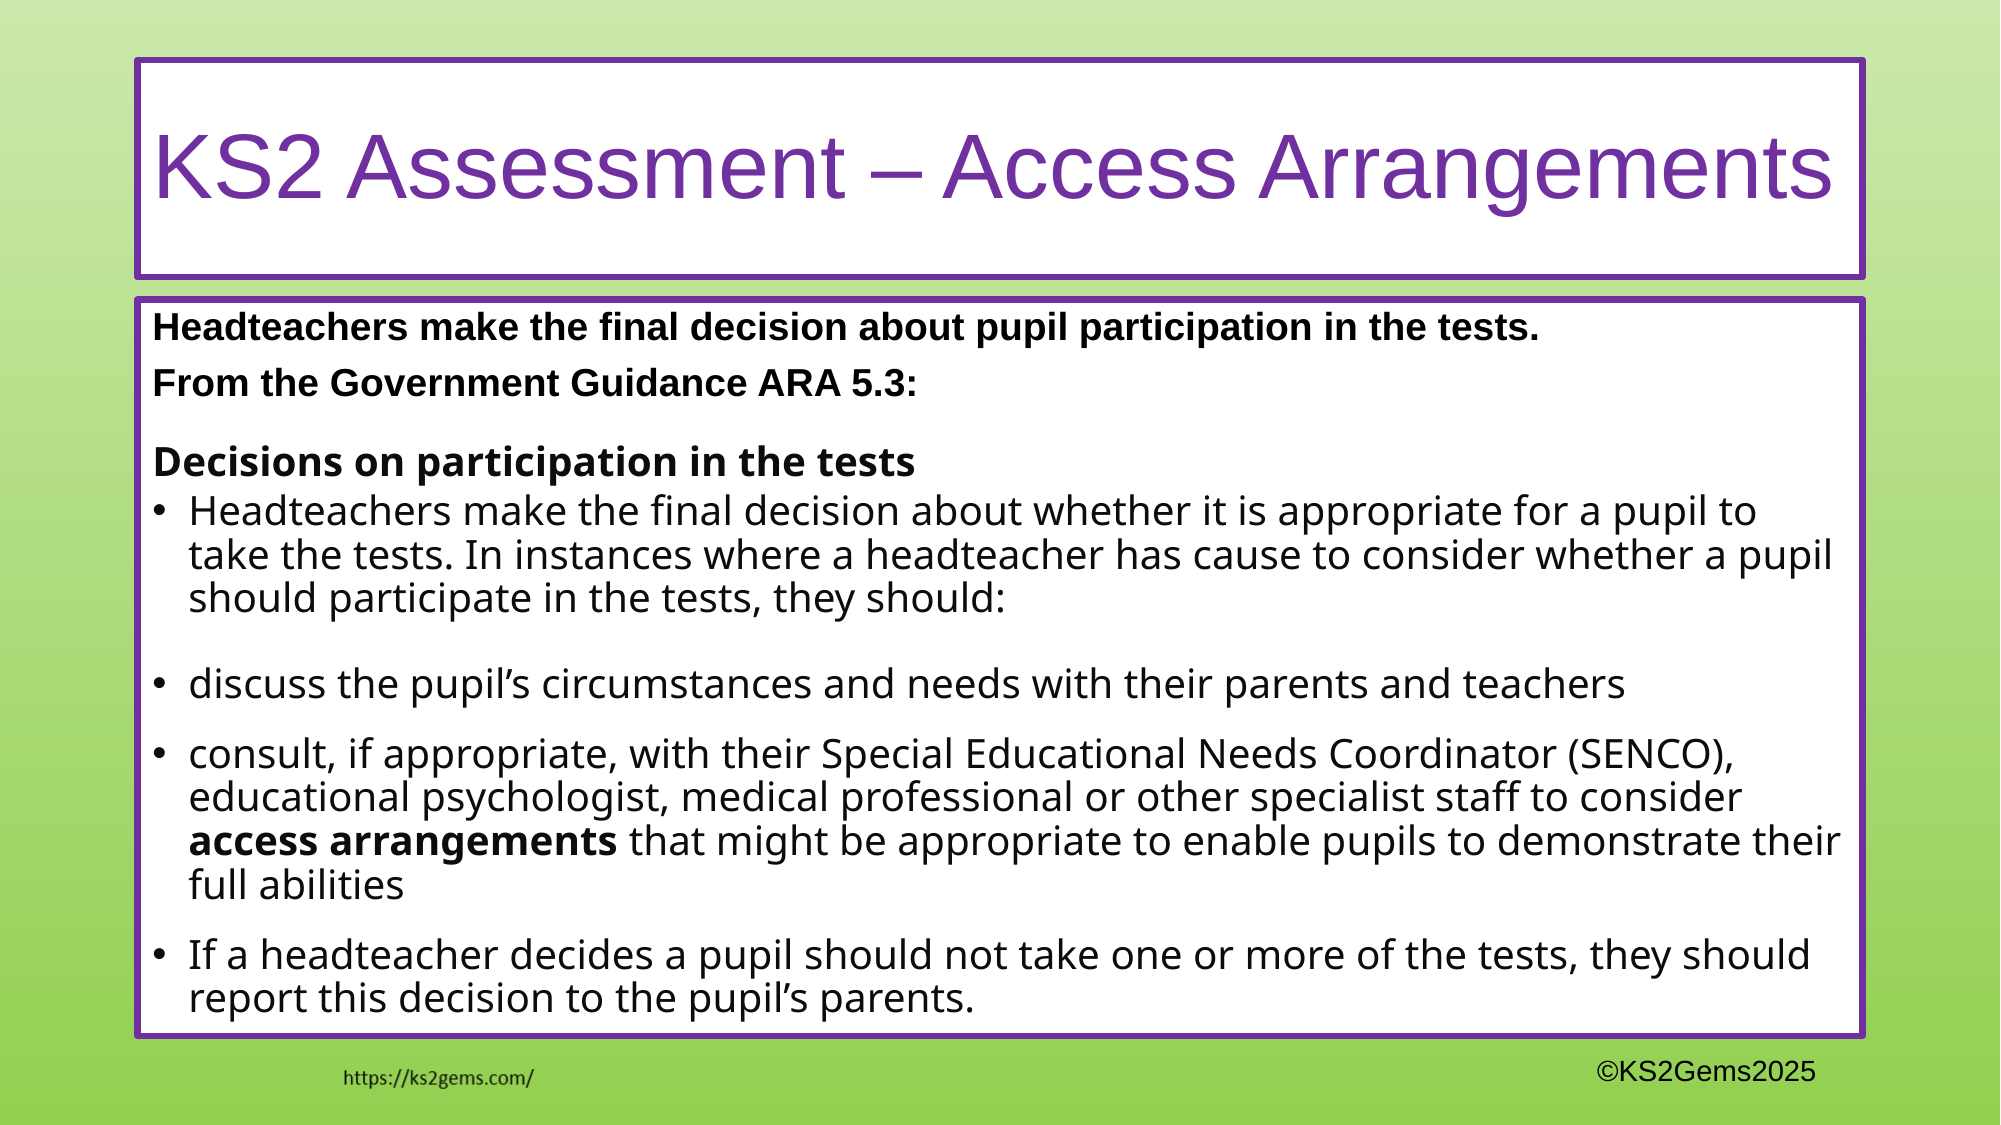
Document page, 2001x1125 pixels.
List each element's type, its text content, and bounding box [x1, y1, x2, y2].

list Headteachers make the final decision about pupil participation in the tests. From the Government Guidance ARA 5.3: Decisions on participation in the tests Headteachers make the final decision about whether it is appropriate for a pupil to take the tests. In instances where a headteacher has cause to consider whether a pupil should participate in the tests, they should: discuss the pupil’s circumstances and needs with their parents and teachers consult, if appropriate, with their Special Educational Needs Coordinator (SENCO), educational psychologist, medical professional or other specialist staff to consider access arrangements that might be appropriate to enable pupils to demonstrate their full abilities If a headteacher decides a pupil should not take one or more of the tests, they should report this decision to the pupil’s parents. [137, 299, 1863, 1036]
title KS2 Assessment – Access Arrangements [137, 59, 1863, 278]
picture [328, 1056, 588, 1104]
